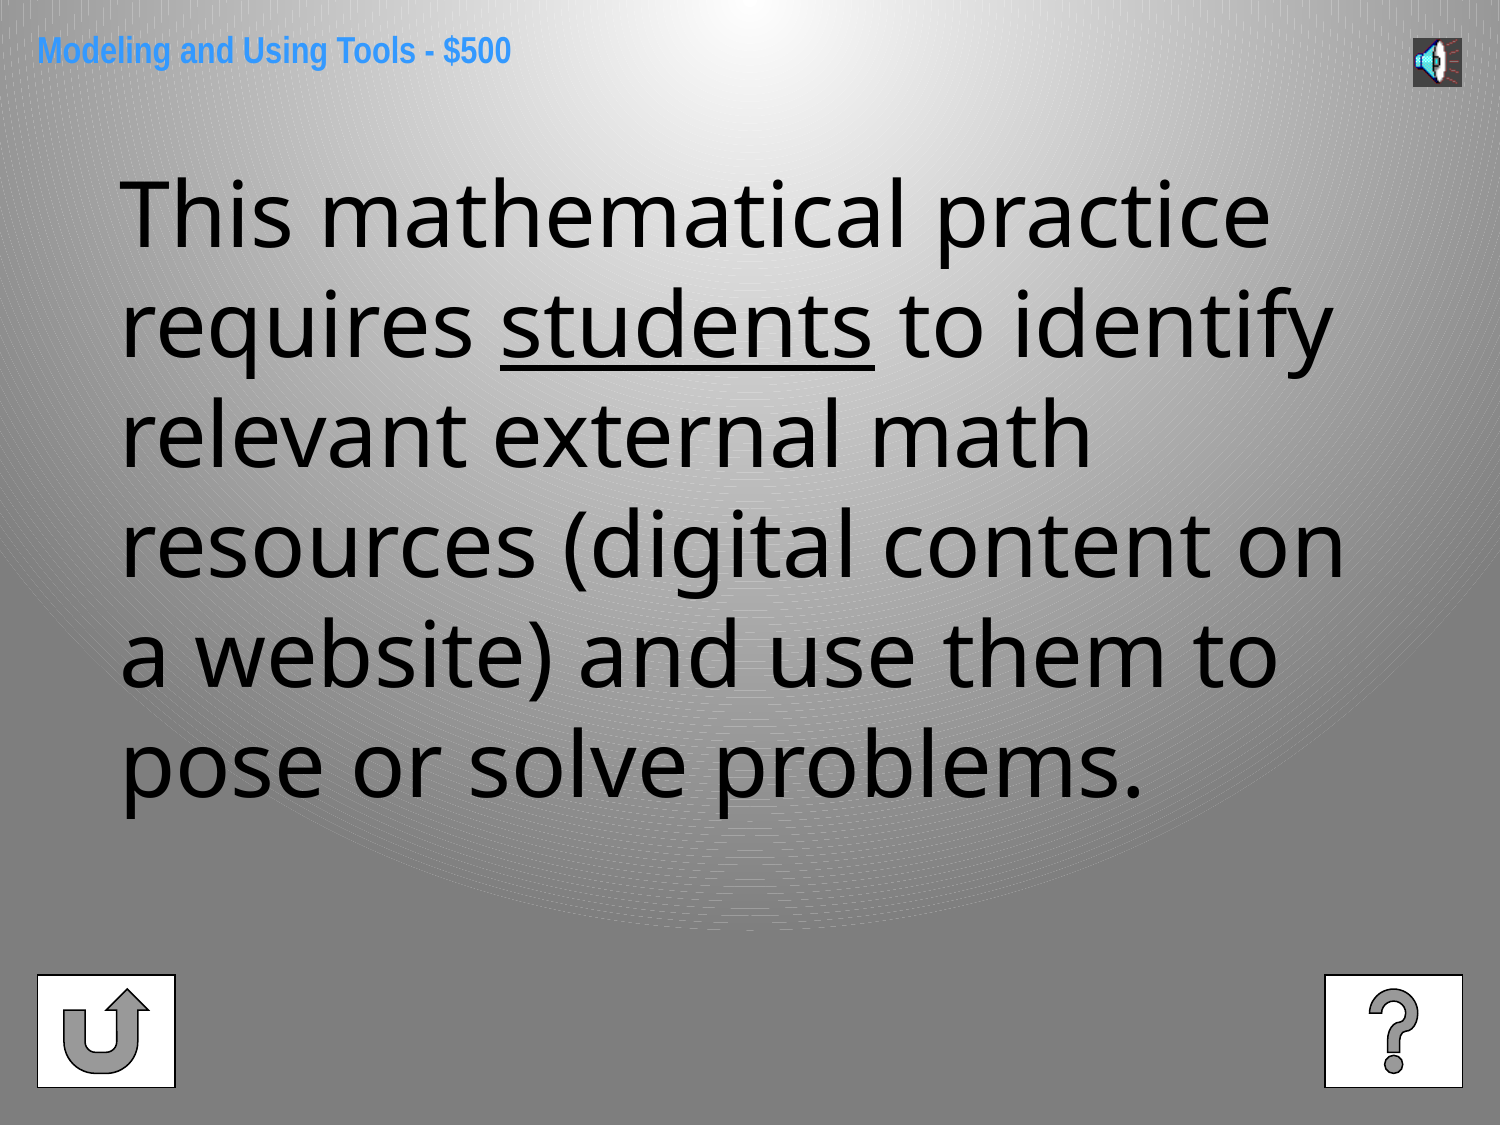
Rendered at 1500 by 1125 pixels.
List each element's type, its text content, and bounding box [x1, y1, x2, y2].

picture [1412, 37, 1463, 88]
text_box [37, 975, 175, 1088]
text_box This mathematical practice requires students to identify relevant external math resources (digital content on a website) and use them to pose or solve problems. [75, 162, 1394, 900]
text_box [1324, 975, 1463, 1088]
text_box Modeling and Using Tools - $500 [22, 18, 1025, 94]
